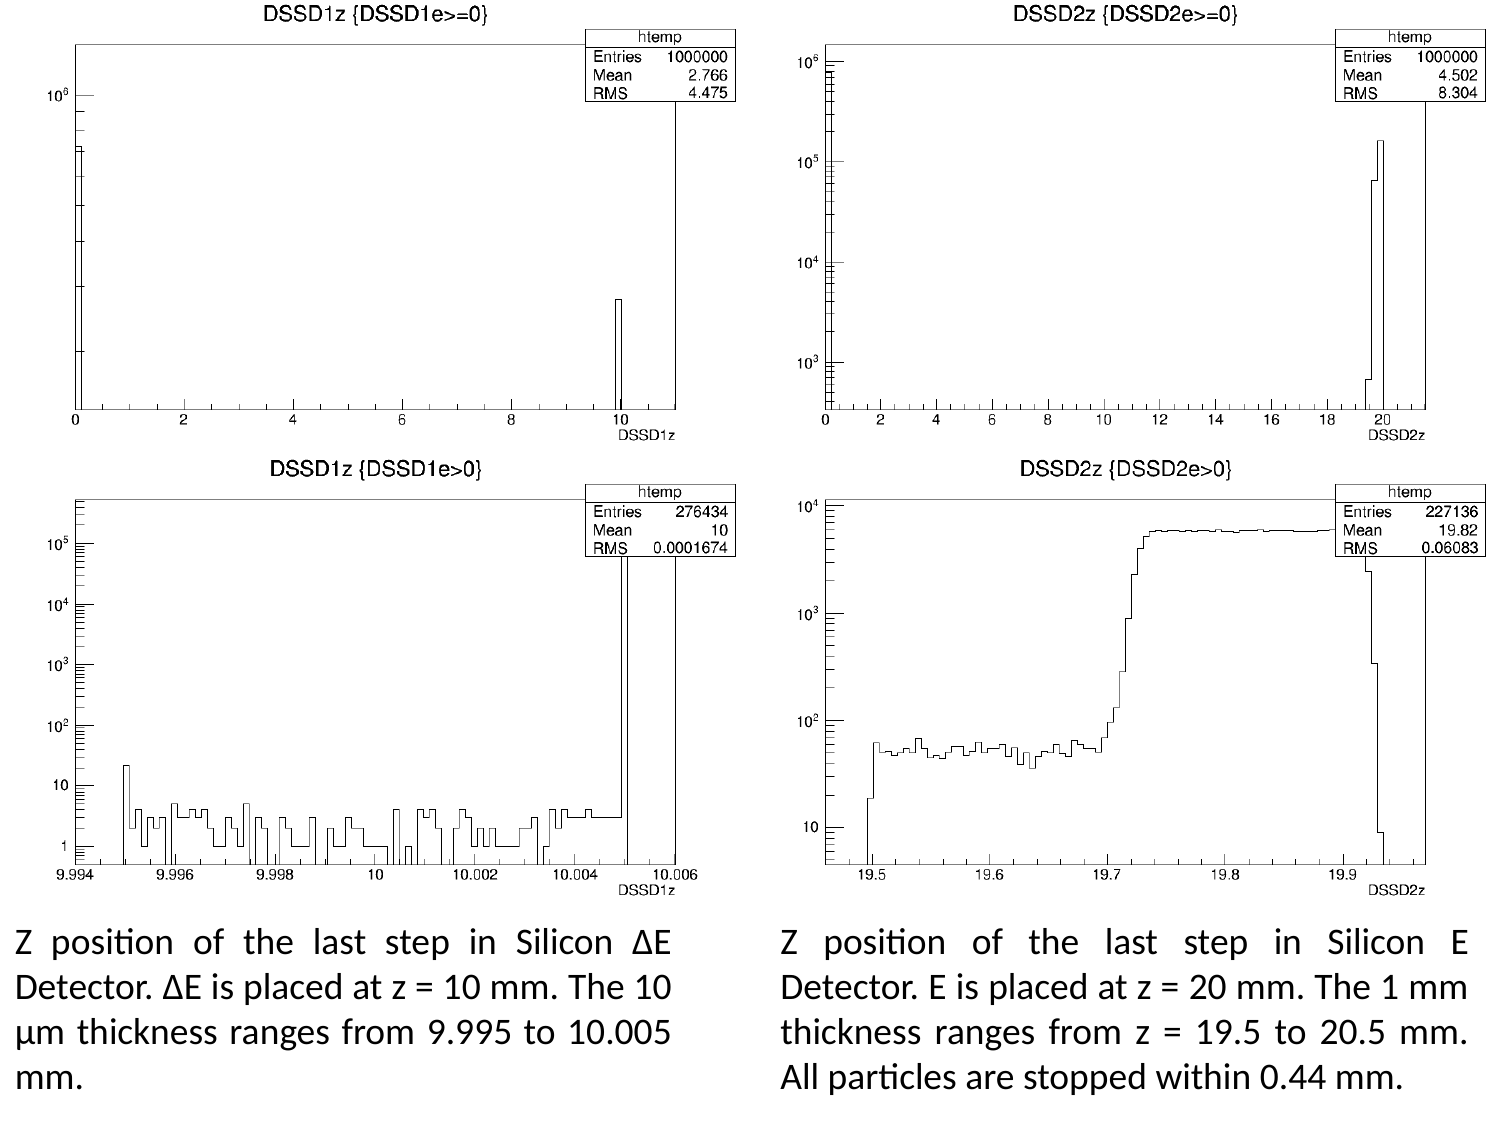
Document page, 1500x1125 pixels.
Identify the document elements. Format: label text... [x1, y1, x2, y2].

text_box Z position of the last step in Silicon E Detector. E is placed at z = 20 mm. The 1 mm thickness ranges from z = 19.5 to 20.5 mm. All particles are stopped within 0.44 mm. [765, 911, 1485, 1105]
text_box Z position of the last step in Silicon ΔE Detector. ΔE is placed at z = 10 mm. The 10 μm thickness ranges from 9.995 to 10.005 mm. [0, 911, 688, 1105]
picture [0, 0, 1500, 911]
